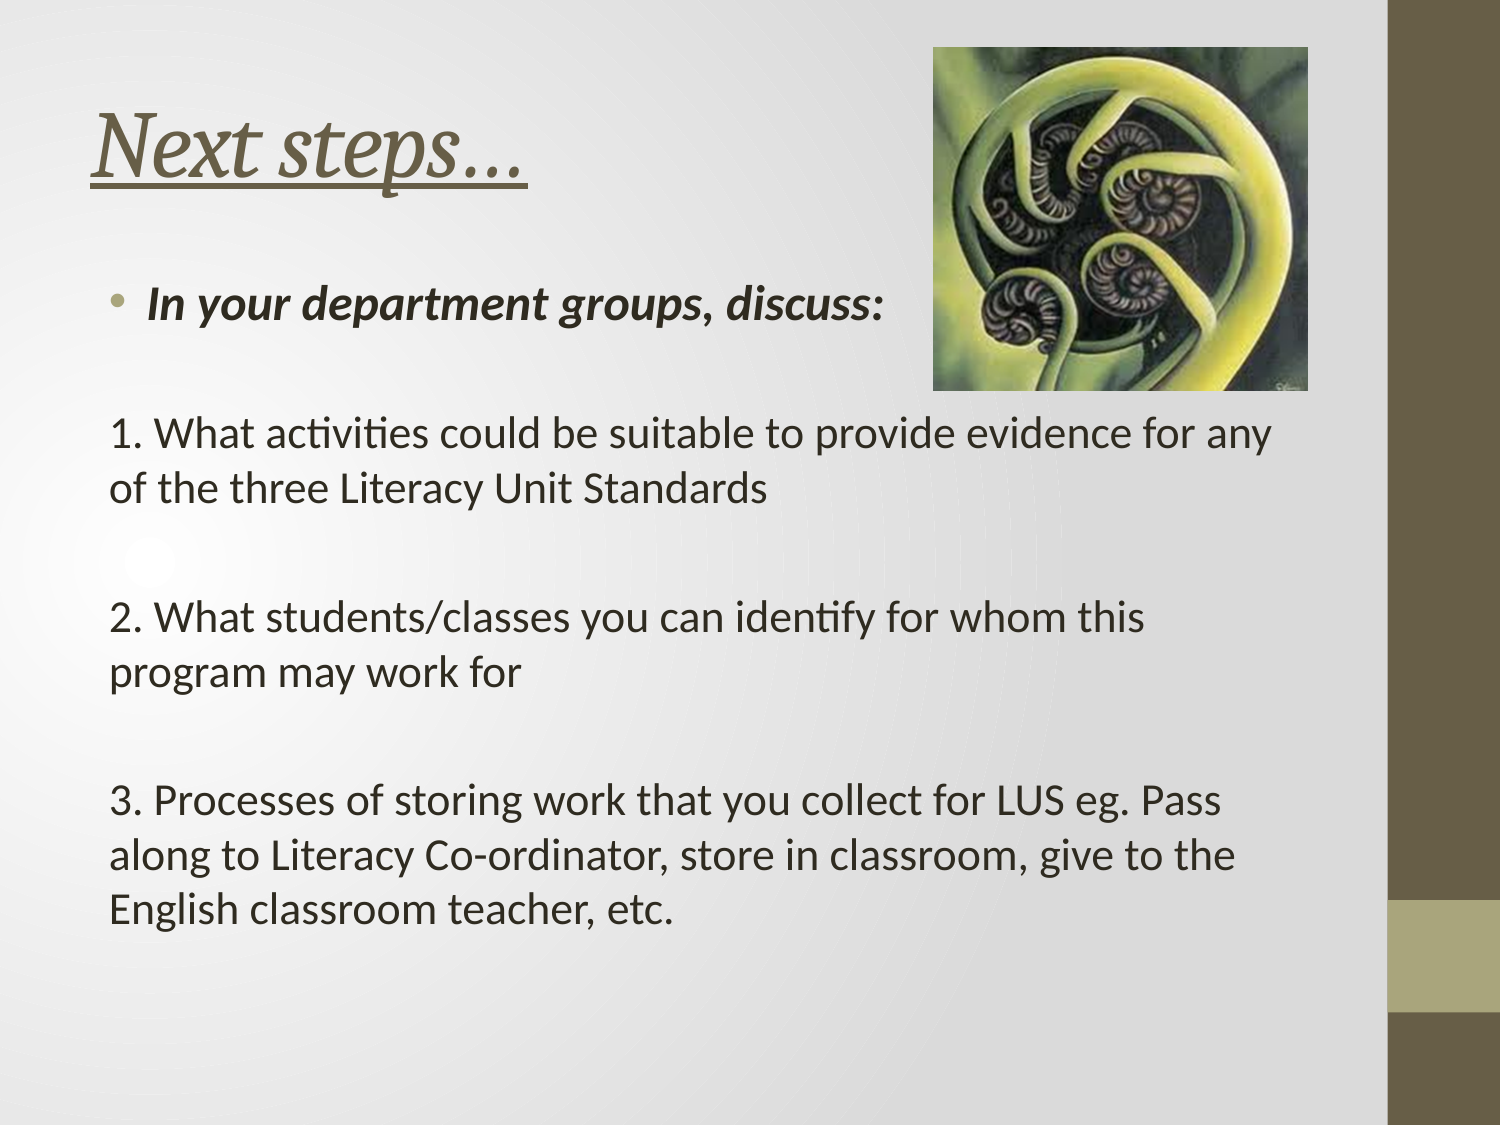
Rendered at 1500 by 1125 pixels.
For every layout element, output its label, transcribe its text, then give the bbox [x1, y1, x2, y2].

title Next steps… [75, 45, 931, 233]
picture [932, 47, 1309, 392]
list In your department groups, discuss: 1. What activities could be suitable to provide evidence for any of the three Literacy Unit Standards 2. What students/classes you can identify for whom this program may work for 3. Processes of storing work that you collect for LUS eg. Pass along to Literacy Co-ordinator, store in classroom, give to the English classroom teacher, etc. [75, 262, 1325, 1050]
title Next steps… [1317, 45, 1325, 233]
